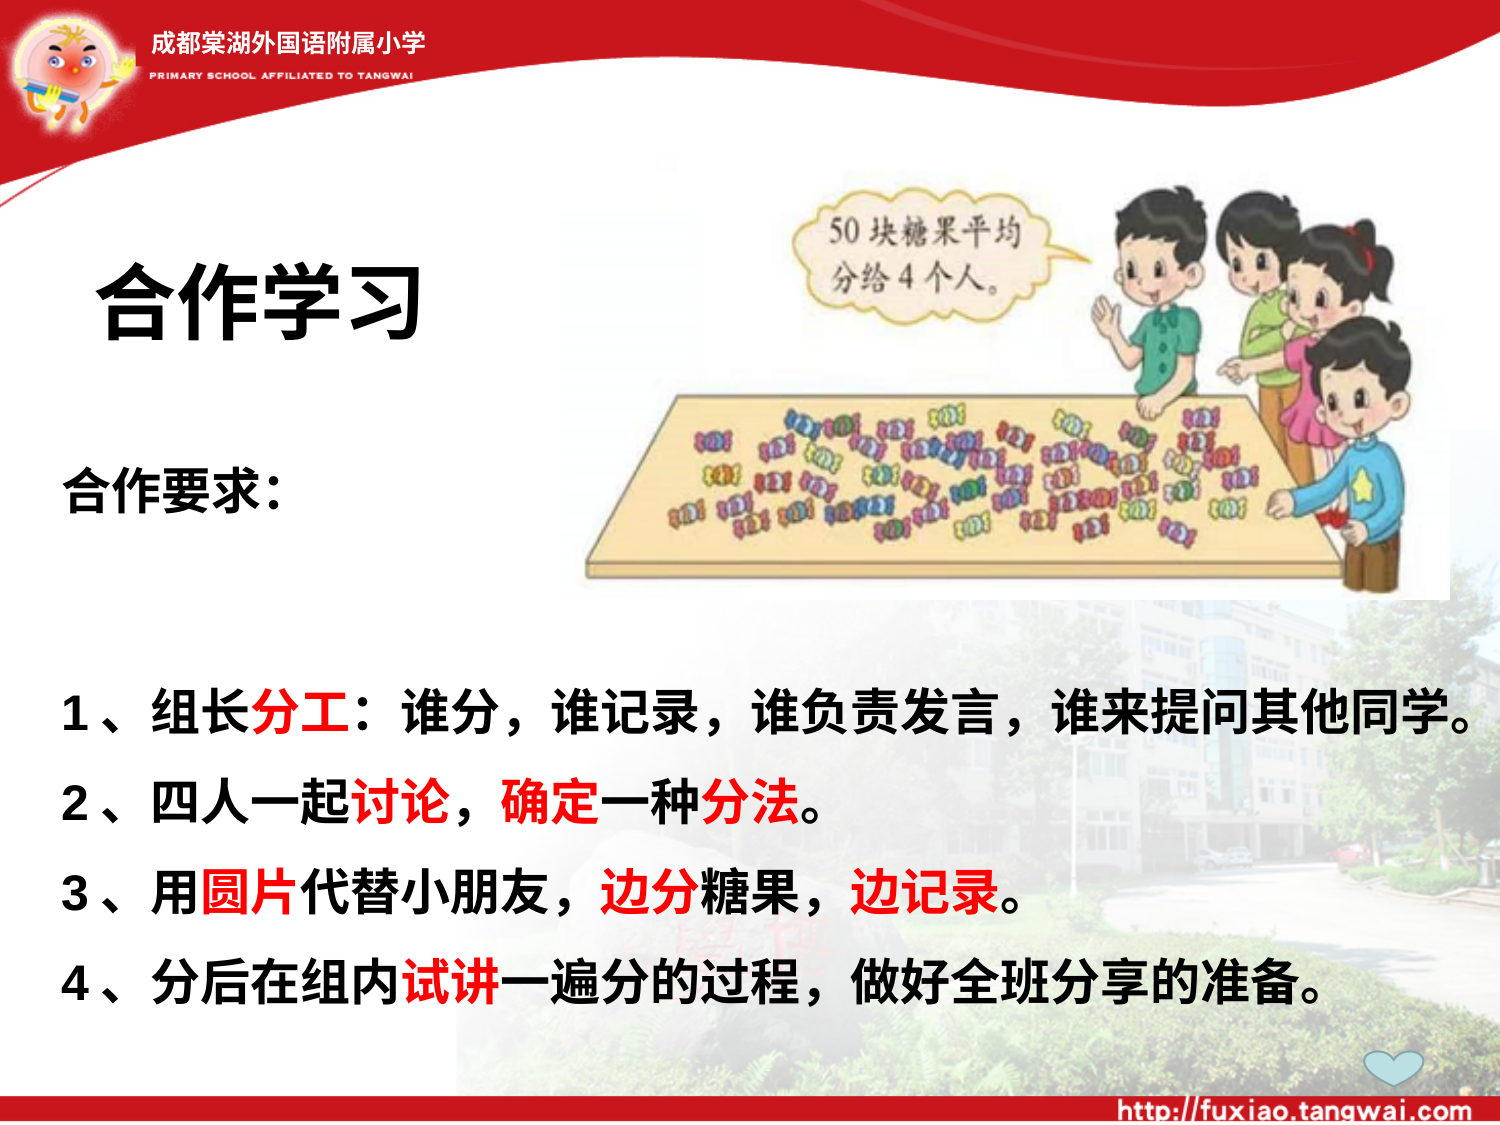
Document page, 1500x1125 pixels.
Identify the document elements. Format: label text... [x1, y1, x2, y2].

picture [0, 0, 1500, 1125]
text_box 合作学习 [78, 242, 442, 358]
text_box 成都棠湖外国语附属小学 [135, 18, 444, 67]
text_box 1、组长分工：谁分，谁记录，谁负责发言，谁来提问其他同学。 2、四人一起讨论，确定一种分法。 3、用圆片代替小朋友，边分糖果，边记录。 4、分后在组内试讲一遍分的过程，做好全班分享的准备。 [46, 643, 1471, 1019]
text_box 合作要求： [46, 451, 408, 527]
text_box [1362, 1050, 1425, 1088]
